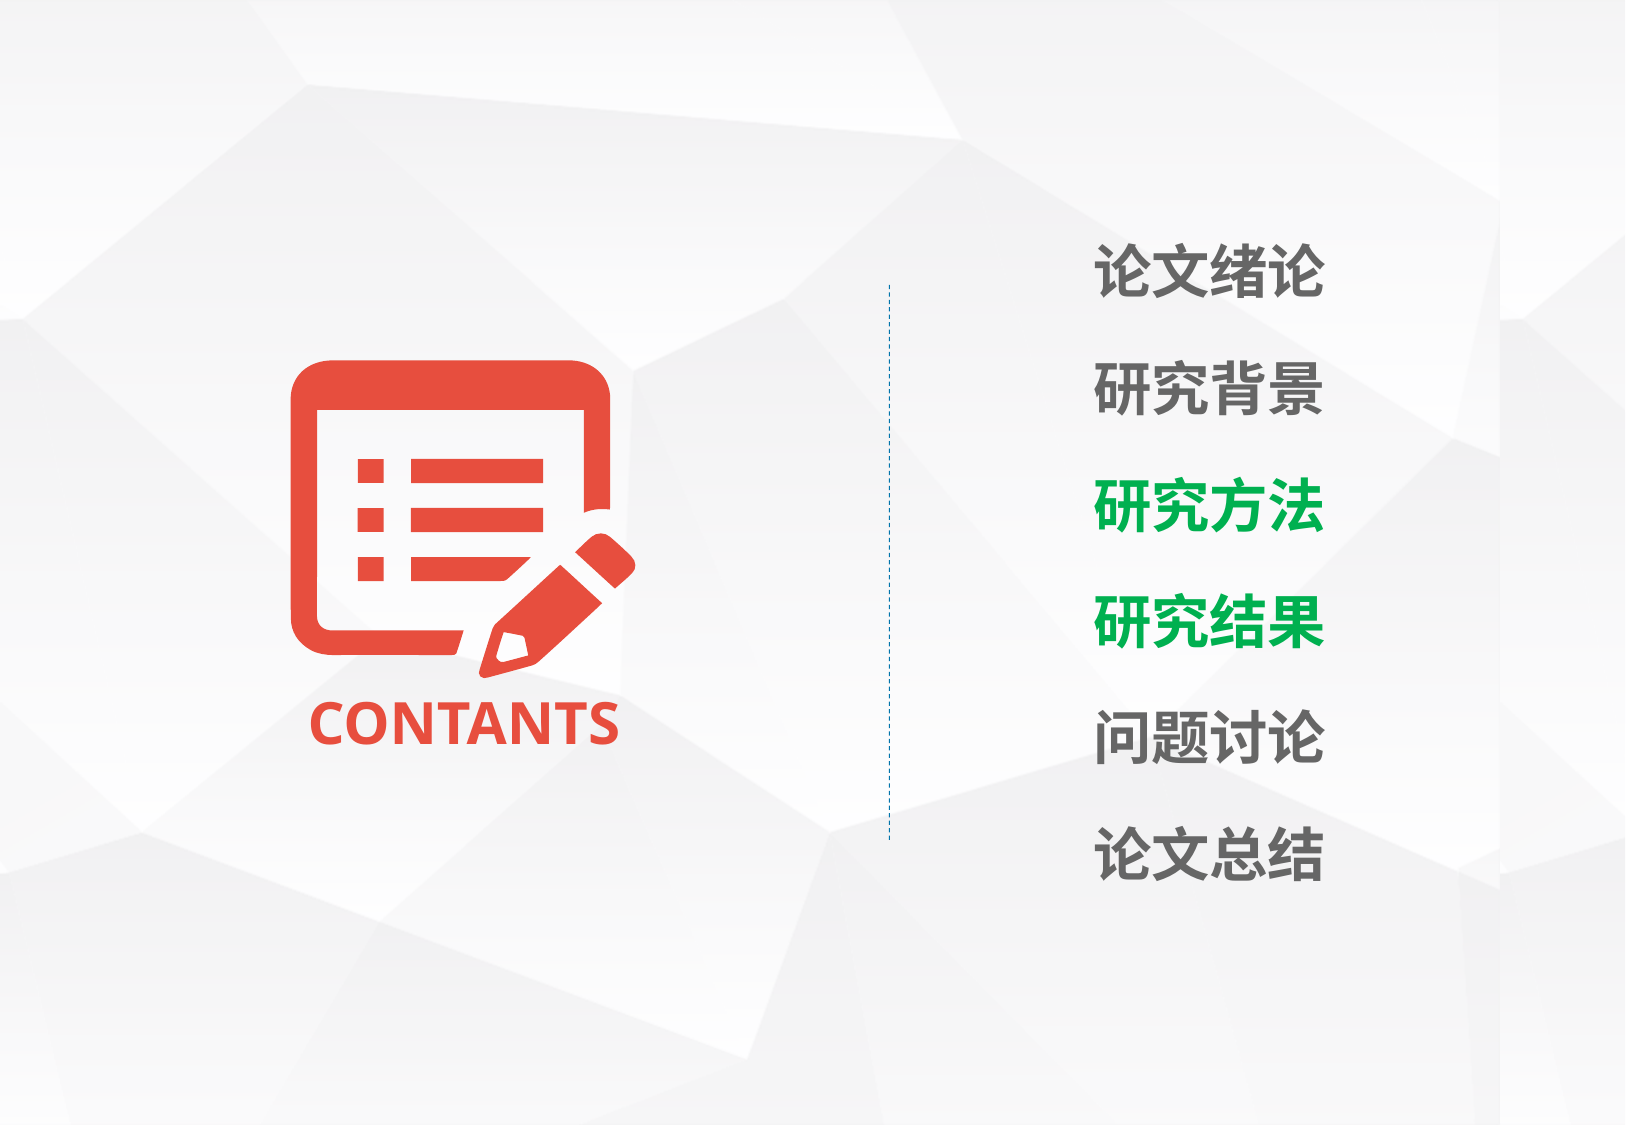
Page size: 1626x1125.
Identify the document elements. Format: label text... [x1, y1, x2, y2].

text_box 论文绪论 [1078, 228, 1398, 313]
text_box 论文总结 [1078, 810, 1398, 896]
text_box 研究背景 [1078, 344, 1398, 430]
text_box 研究方法 [1078, 461, 1398, 547]
text_box 问题讨论 [1078, 694, 1398, 779]
picture [0, 0, 1626, 1125]
text_box CONTANTS [227, 678, 700, 764]
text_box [290, 360, 637, 679]
text_box 研究结果 [1078, 577, 1398, 663]
